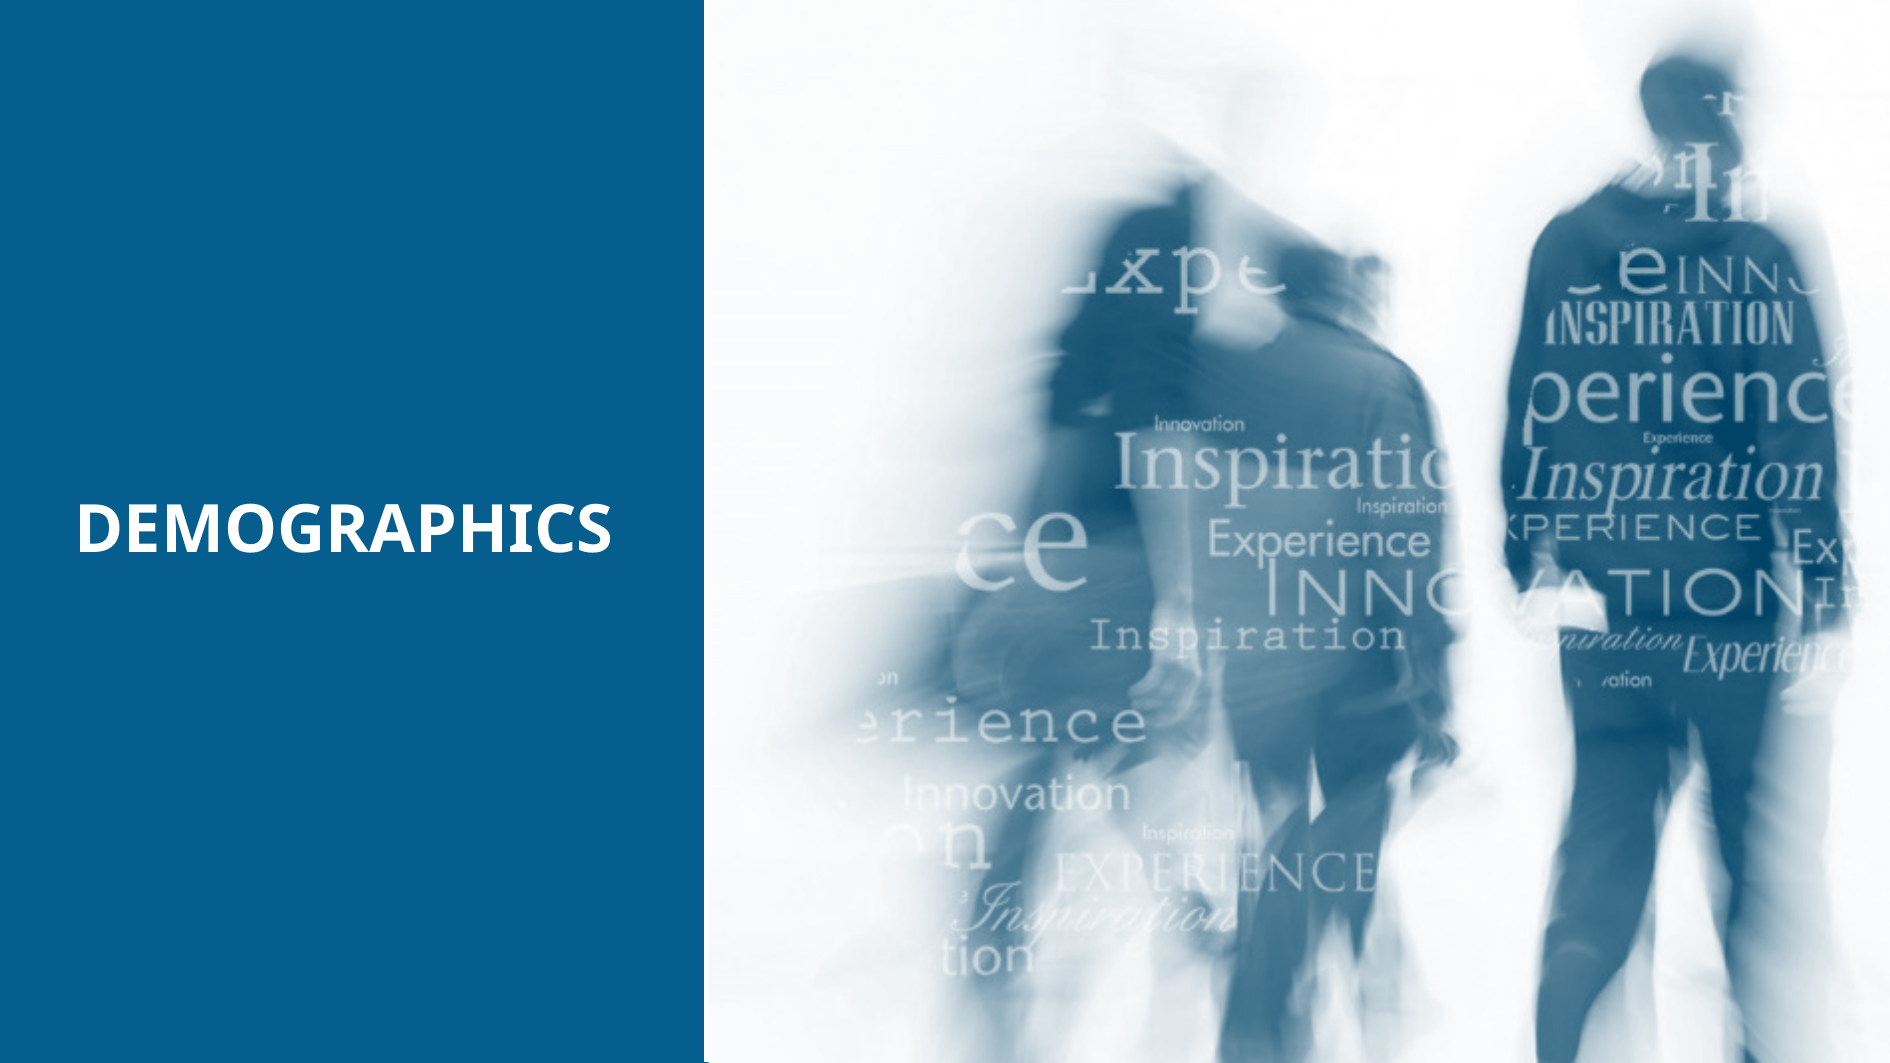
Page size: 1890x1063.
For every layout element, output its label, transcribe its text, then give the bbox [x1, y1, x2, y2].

title DEMOGRAPHICS [59, 413, 650, 640]
picture [708, 0, 1890, 1063]
